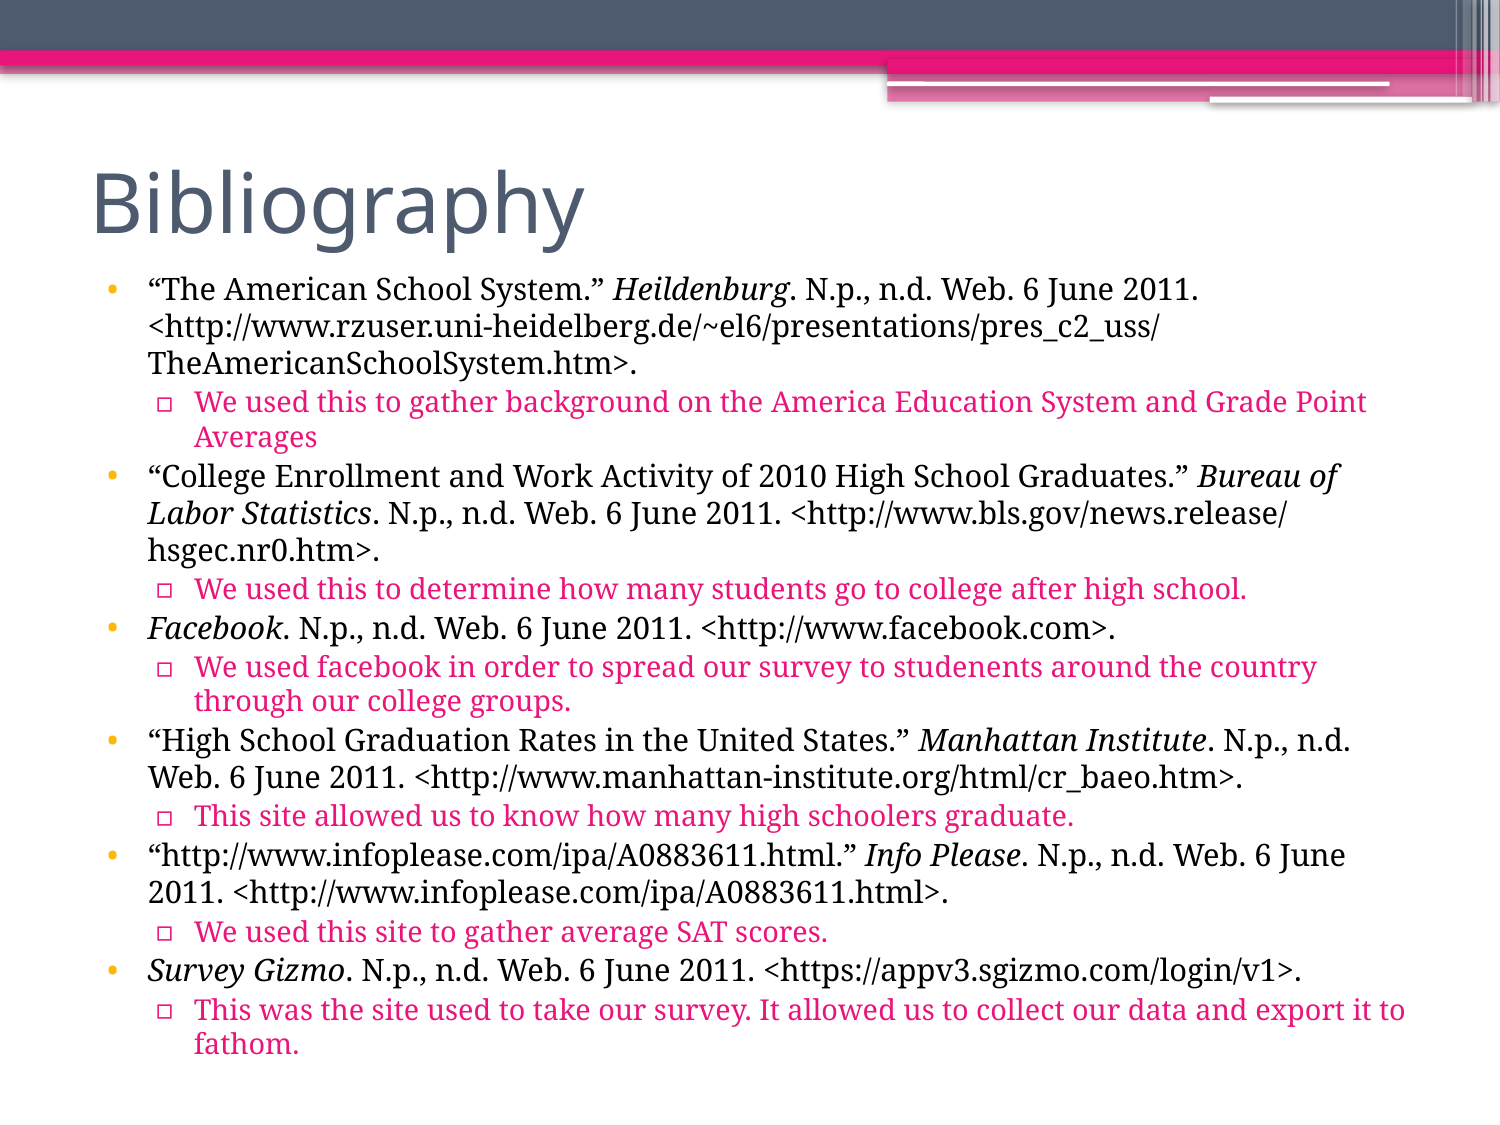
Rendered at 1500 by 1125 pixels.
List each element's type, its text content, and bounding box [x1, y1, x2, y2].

list “The American School System.” Heildenburg. N.p., n.d. Web. 6 June 2011. <http://www.rzuser.uni-heidelberg.de/‌~el6/‌presentations/‌pres_c2_uss/‌TheAmericanSchoolSystem.htm>. We used this to gather background on the America Education System and Grade Point Averages “College Enrollment and Work Activity of 2010 High School Graduates.” Bureau of Labor Statistics. N.p., n.d. Web. 6 June 2011. <http://www.bls.gov/‌news.release/‌hsgec.nr0.htm>. We used this to determine how many students go to college after high school. Facebook. N.p., n.d. Web. 6 June 2011. <http://www.facebook.com>. We used facebook in order to spread our survey to studenents around the country through our college groups. “High School Graduation Rates in the United States.” Manhattan Institute. N.p., n.d. Web. 6 June 2011. <http://www.manhattan-institute.org/‌html/‌cr_baeo.htm>. This site allowed us to know how many high schoolers graduate. “http://www.infoplease.com/‌ipa/‌A0883611.html.” Info Please. N.p., n.d. Web. 6 June 2011. <http://www.infoplease.com/‌ipa/‌A0883611.html>. We used this site to gather average SAT scores. Survey Gizmo. N.p., n.d. Web. 6 June 2011. <https://appv3.sgizmo.com/‌login/‌v1>. This was the site used to take our survey. It allowed us to collect our data and export it to fathom. [75, 262, 1425, 1079]
title Bibliography [75, 112, 1425, 262]
